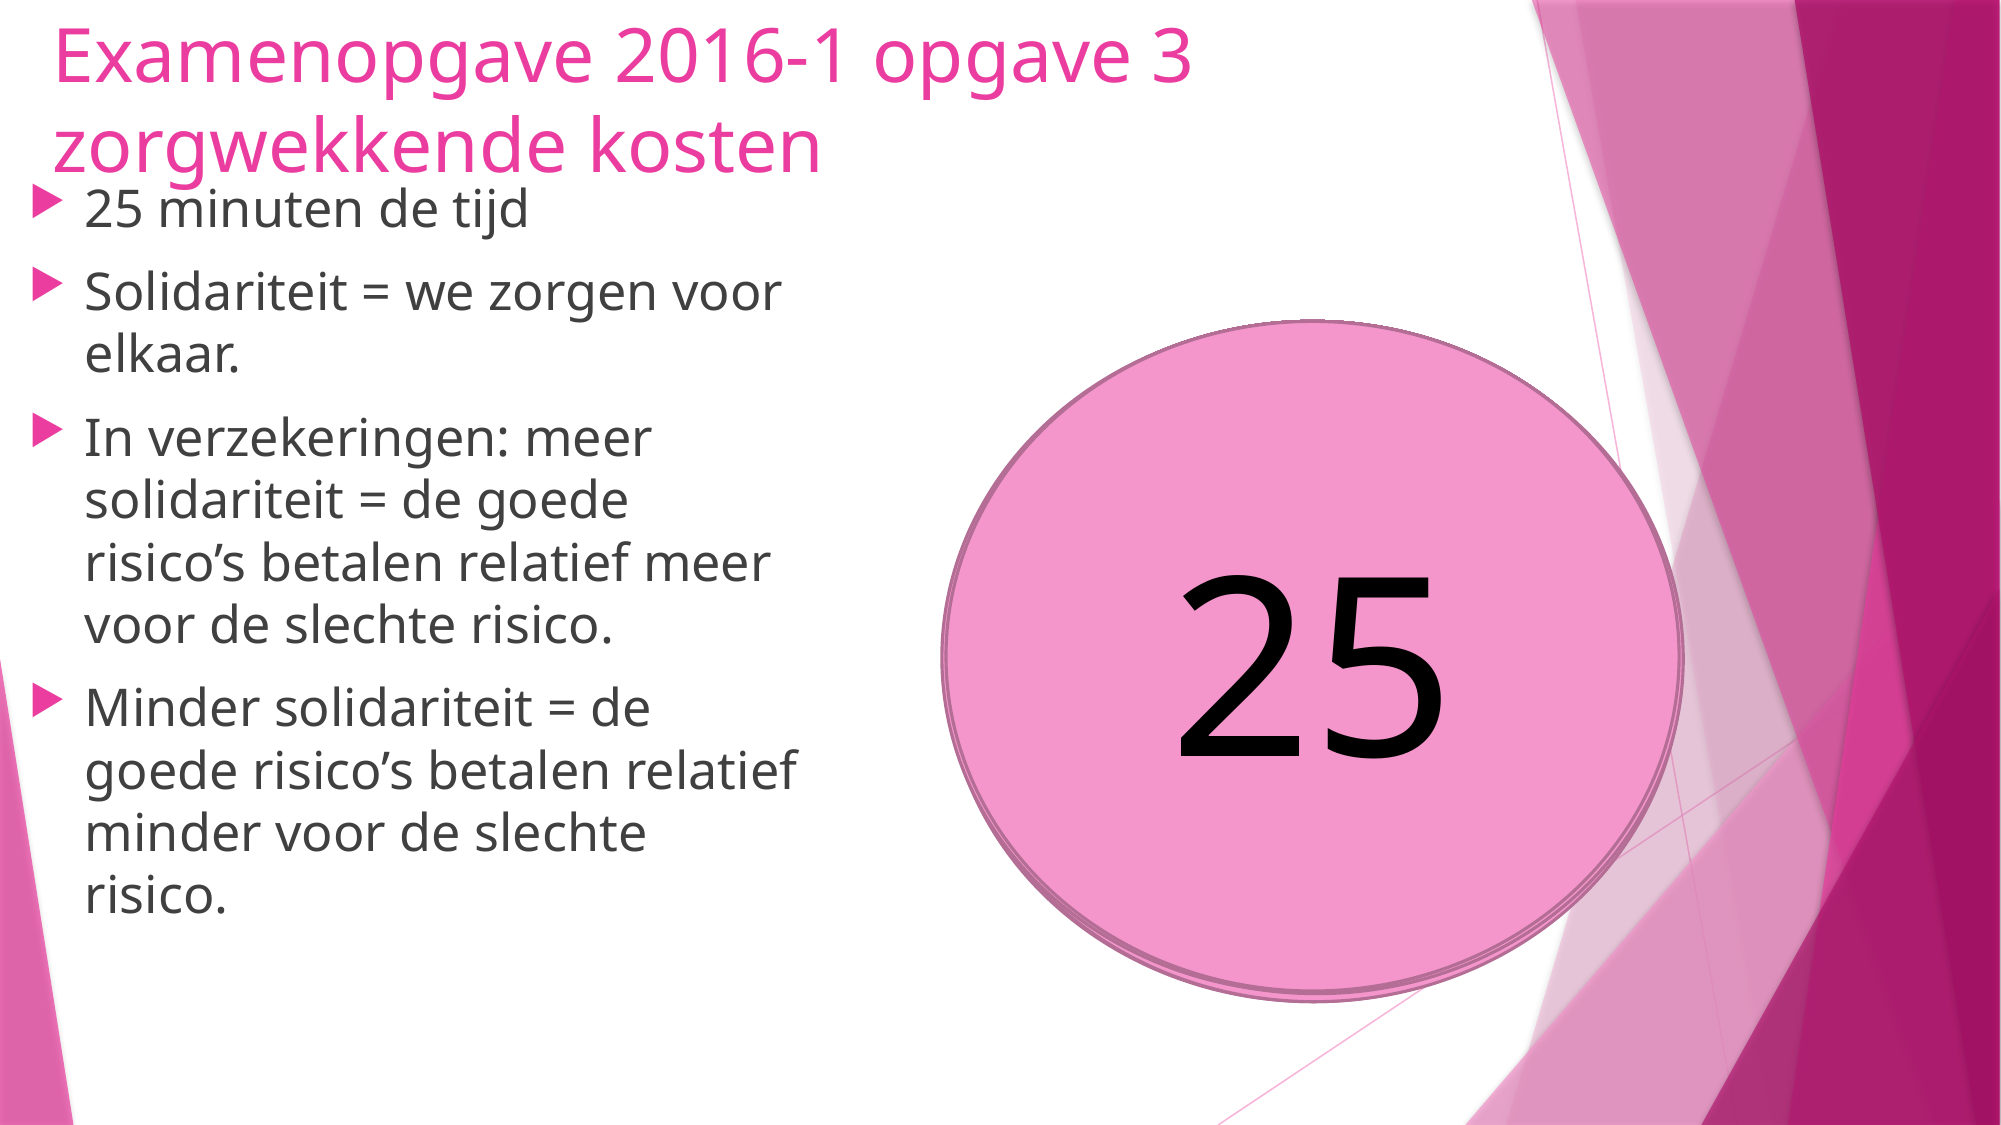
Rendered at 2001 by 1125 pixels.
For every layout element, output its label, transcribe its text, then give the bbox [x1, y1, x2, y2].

text_box 22 [1008, 771, 1665, 1004]
text_box 23 [1285, 413, 1685, 996]
title Examenopgave 2016-1 opgave 3 zorgwekkende kosten [37, 0, 1494, 260]
text_box 24 [940, 361, 1348, 994]
list 25 minuten de tijd Solidariteit = we zorgen voor elkaar. In verzekeringen: meer solidariteit = de goede risico’s betalen relatief meer voor de slechte risico. Minder solidariteit = de goede risico’s betalen relatief minder voor de slechte risico. [13, 167, 818, 1013]
text_box 25 [944, 319, 1681, 993]
